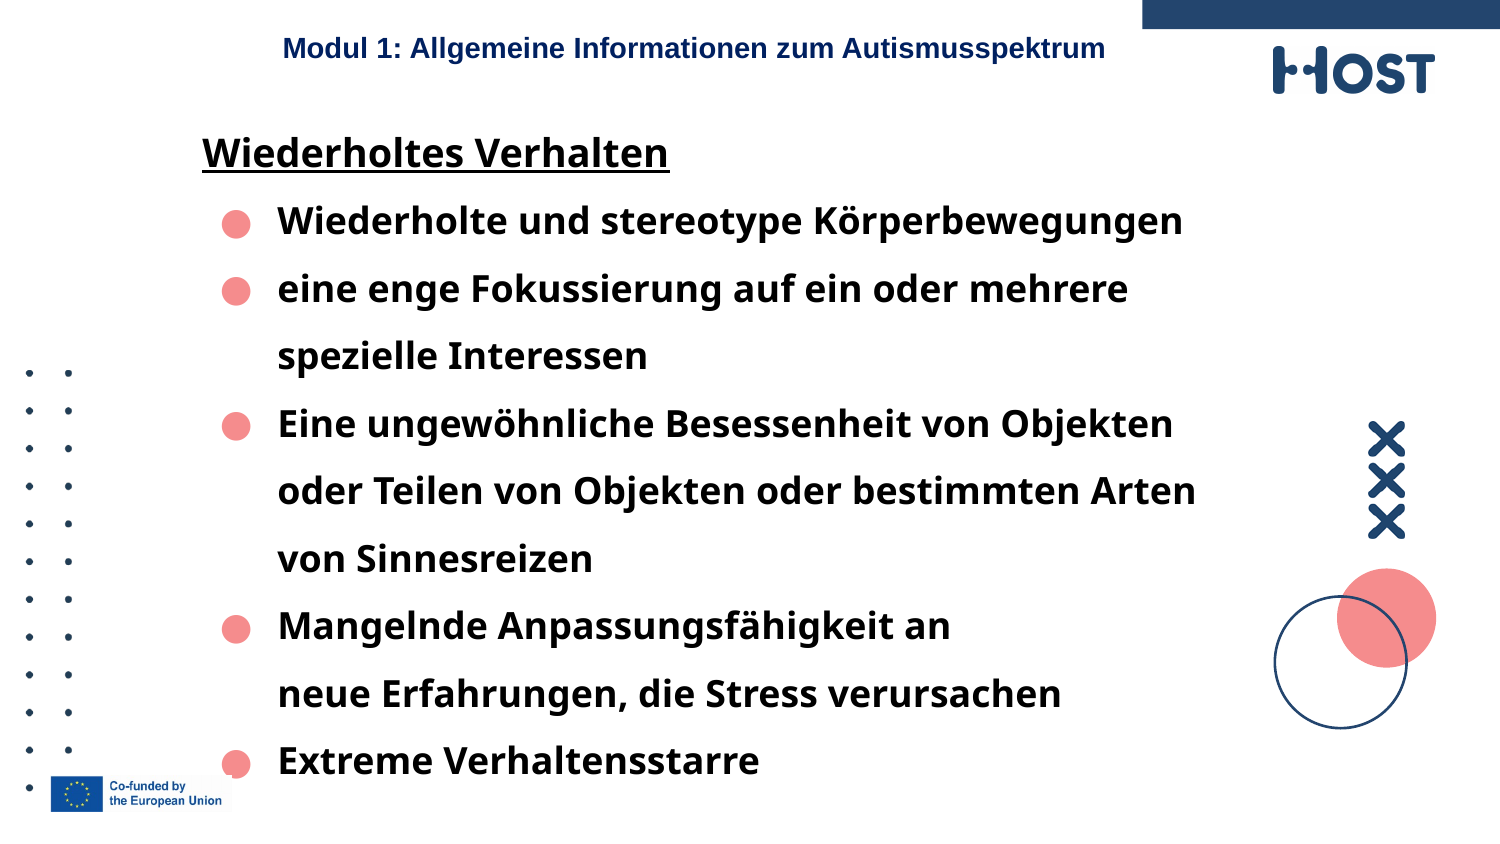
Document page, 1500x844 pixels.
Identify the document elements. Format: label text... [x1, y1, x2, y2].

picture [0, 370, 233, 812]
text_box Modul 1: Allgemeine Informationen zum Autismusspektrum [267, 10, 1135, 68]
picture [1368, 421, 1405, 539]
list Wiederholtes Verhalten Wiederholte und stereotype Körperbewegungen eine enge Fokussierung auf ein oder mehrere spezielle Interessen Eine ungewöhnliche Besessenheit von Objekten oder Teilen von Objekten oder bestimmten Arten von Sinnesreizen Mangelnde Anpassungsfähigkeit an neue Erfahrungen, die Stress verursachen Extreme Verhaltensstarre [187, 88, 1285, 760]
picture [1273, 46, 1435, 94]
